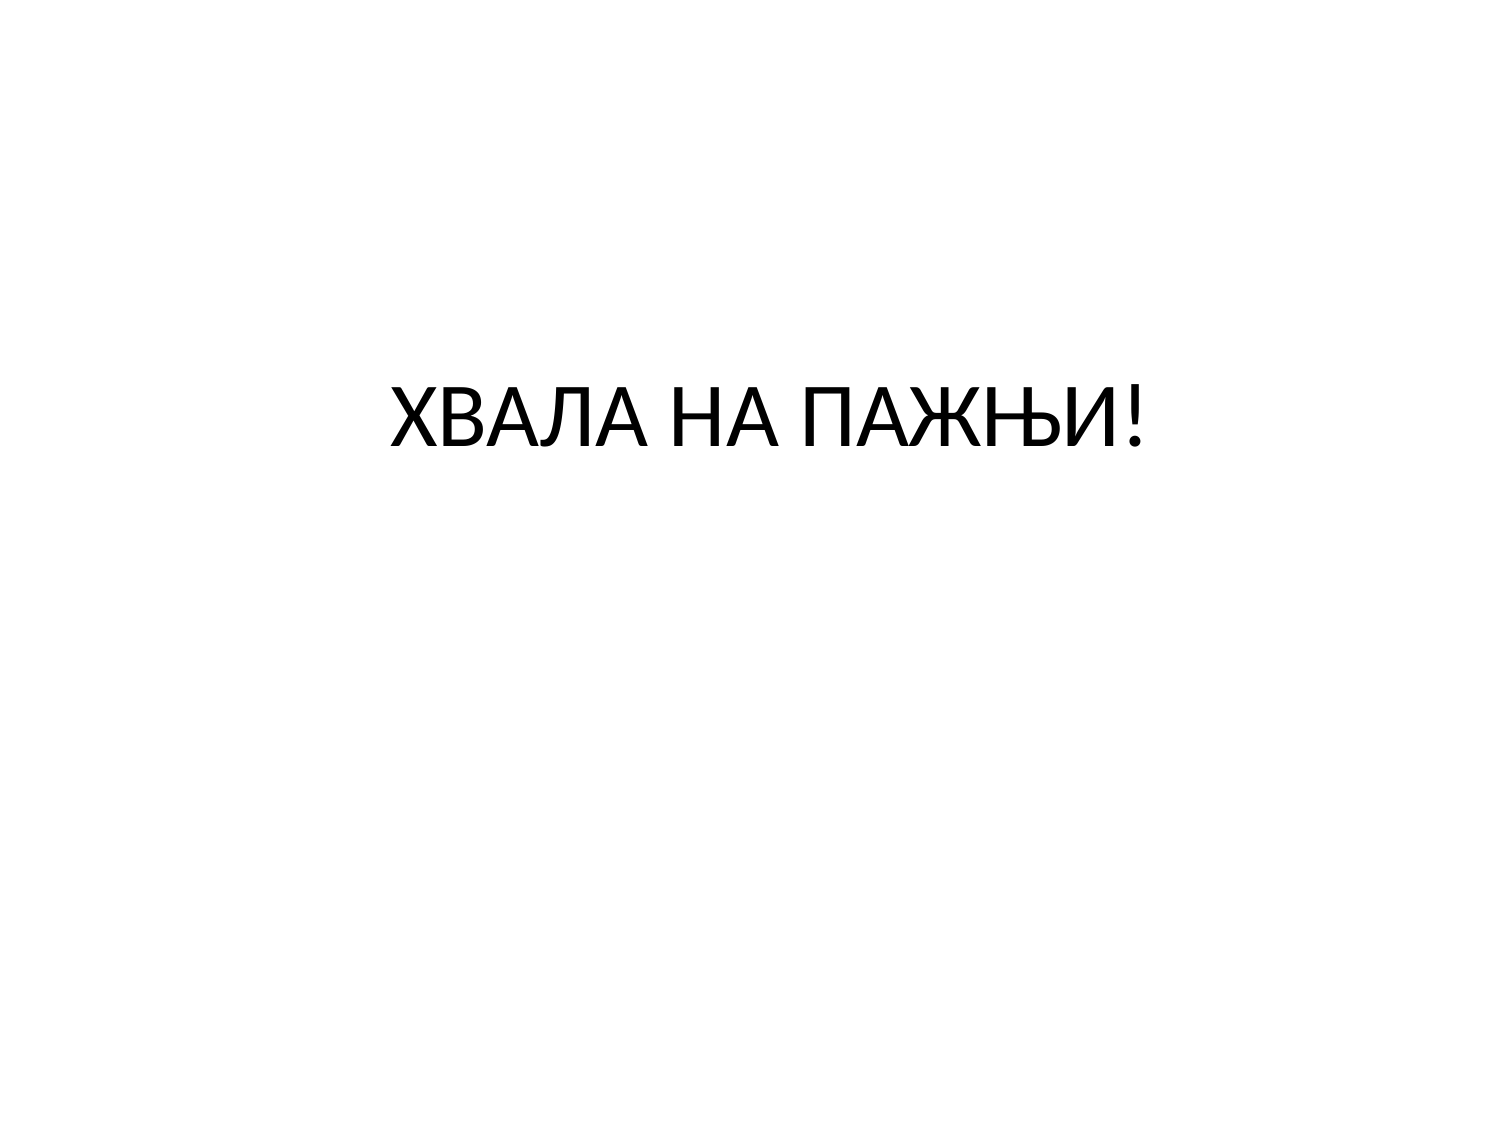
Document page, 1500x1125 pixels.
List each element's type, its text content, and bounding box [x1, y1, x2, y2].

list ХВАЛА НА ПАЖЊИ! [75, 62, 1425, 1005]
